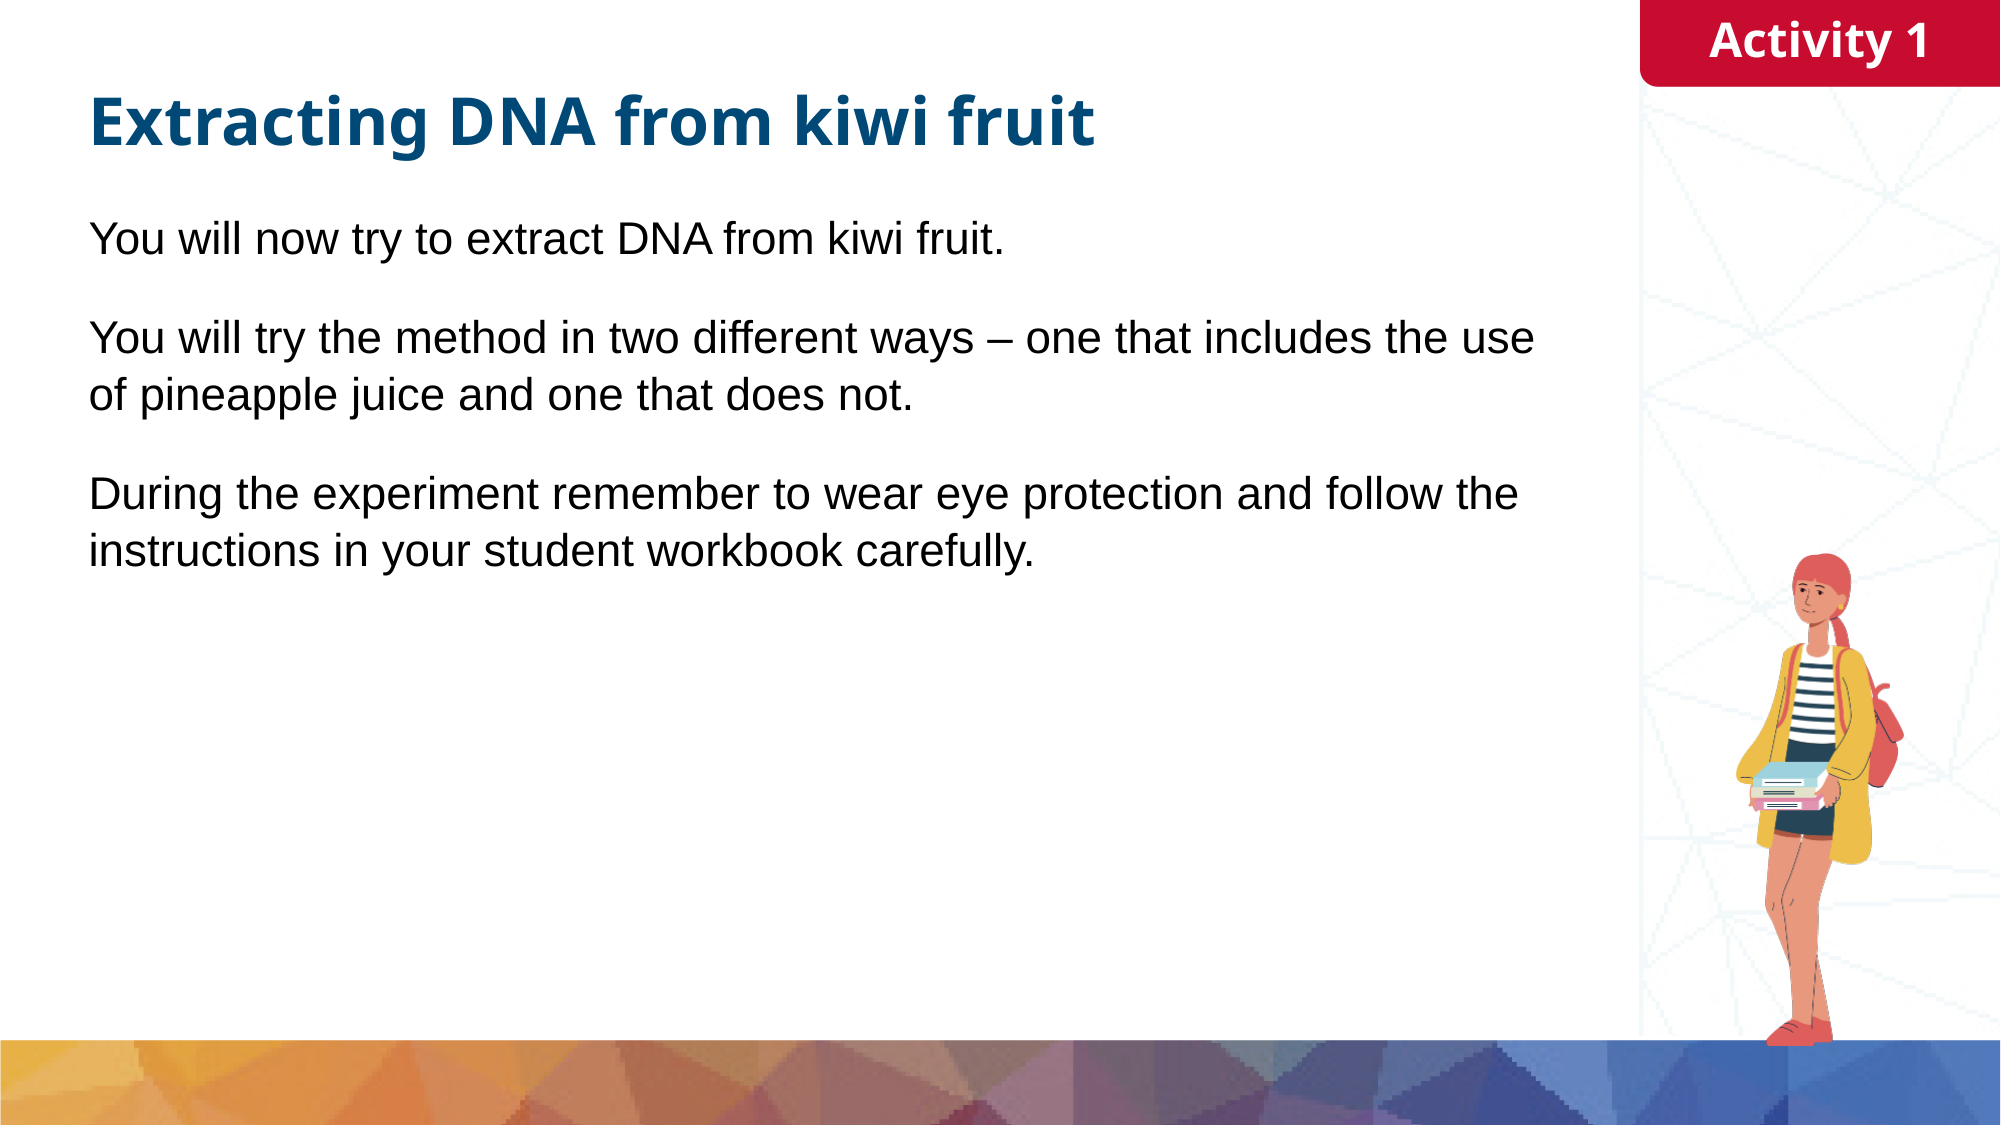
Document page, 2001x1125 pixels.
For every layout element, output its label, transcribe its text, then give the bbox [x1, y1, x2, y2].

picture [0, 0, 2001, 1125]
title Extracting DNA from kiwi fruit [88, 88, 1565, 161]
list You will now try to extract DNA from kiwi fruit. You will try the method in two different ways – one that includes the use of pineapple juice and one that does not. During the experiment remember to wear eye protection and follow the instructions in your student workbook carefully. [88, 206, 1565, 890]
